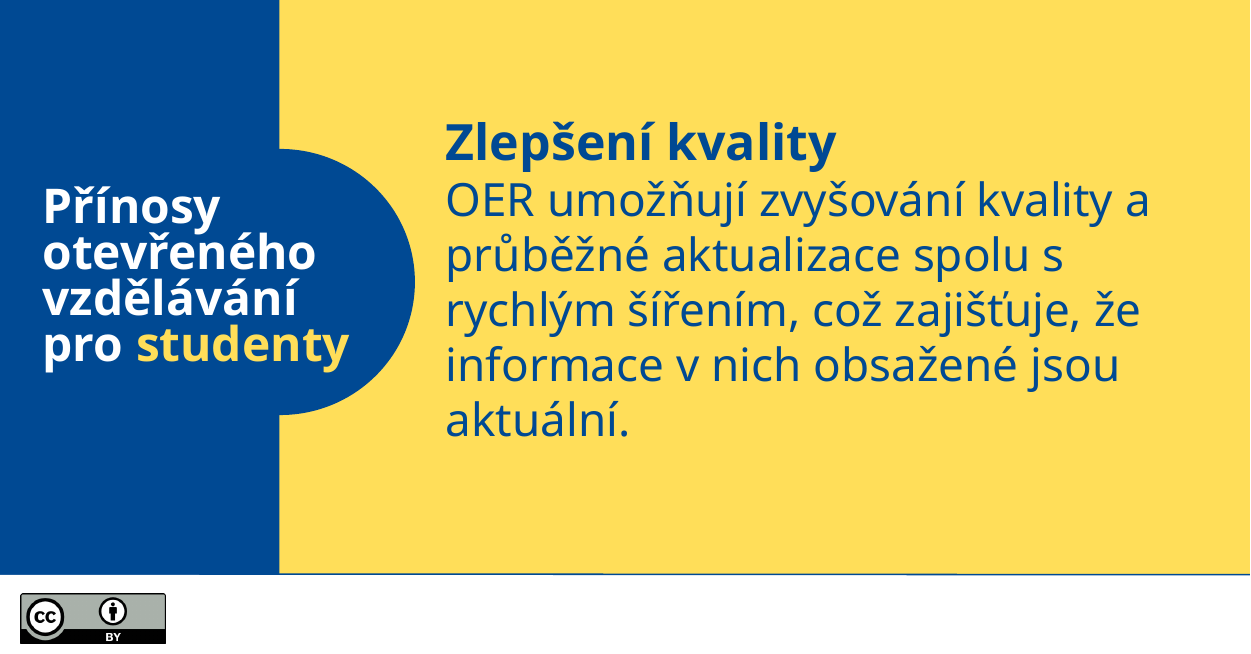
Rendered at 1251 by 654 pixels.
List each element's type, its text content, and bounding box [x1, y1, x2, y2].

picture [20, 592, 166, 645]
text_box Přínosy otevřeného vzdělávání pro studenty [27, 171, 368, 386]
text_box [0, 582, 1250, 654]
text_box [196, 386, 365, 416]
text_box [0, 0, 280, 573]
text_box Zlepšení kvality OER umožňují zvyšování kvality a průběžné aktualizace spolu s rychlým šířením, což zajišťuje, že informace v nich obsažené jsou aktuální. [430, 95, 1250, 461]
text_box [368, 181, 415, 383]
text_box [206, 148, 355, 171]
